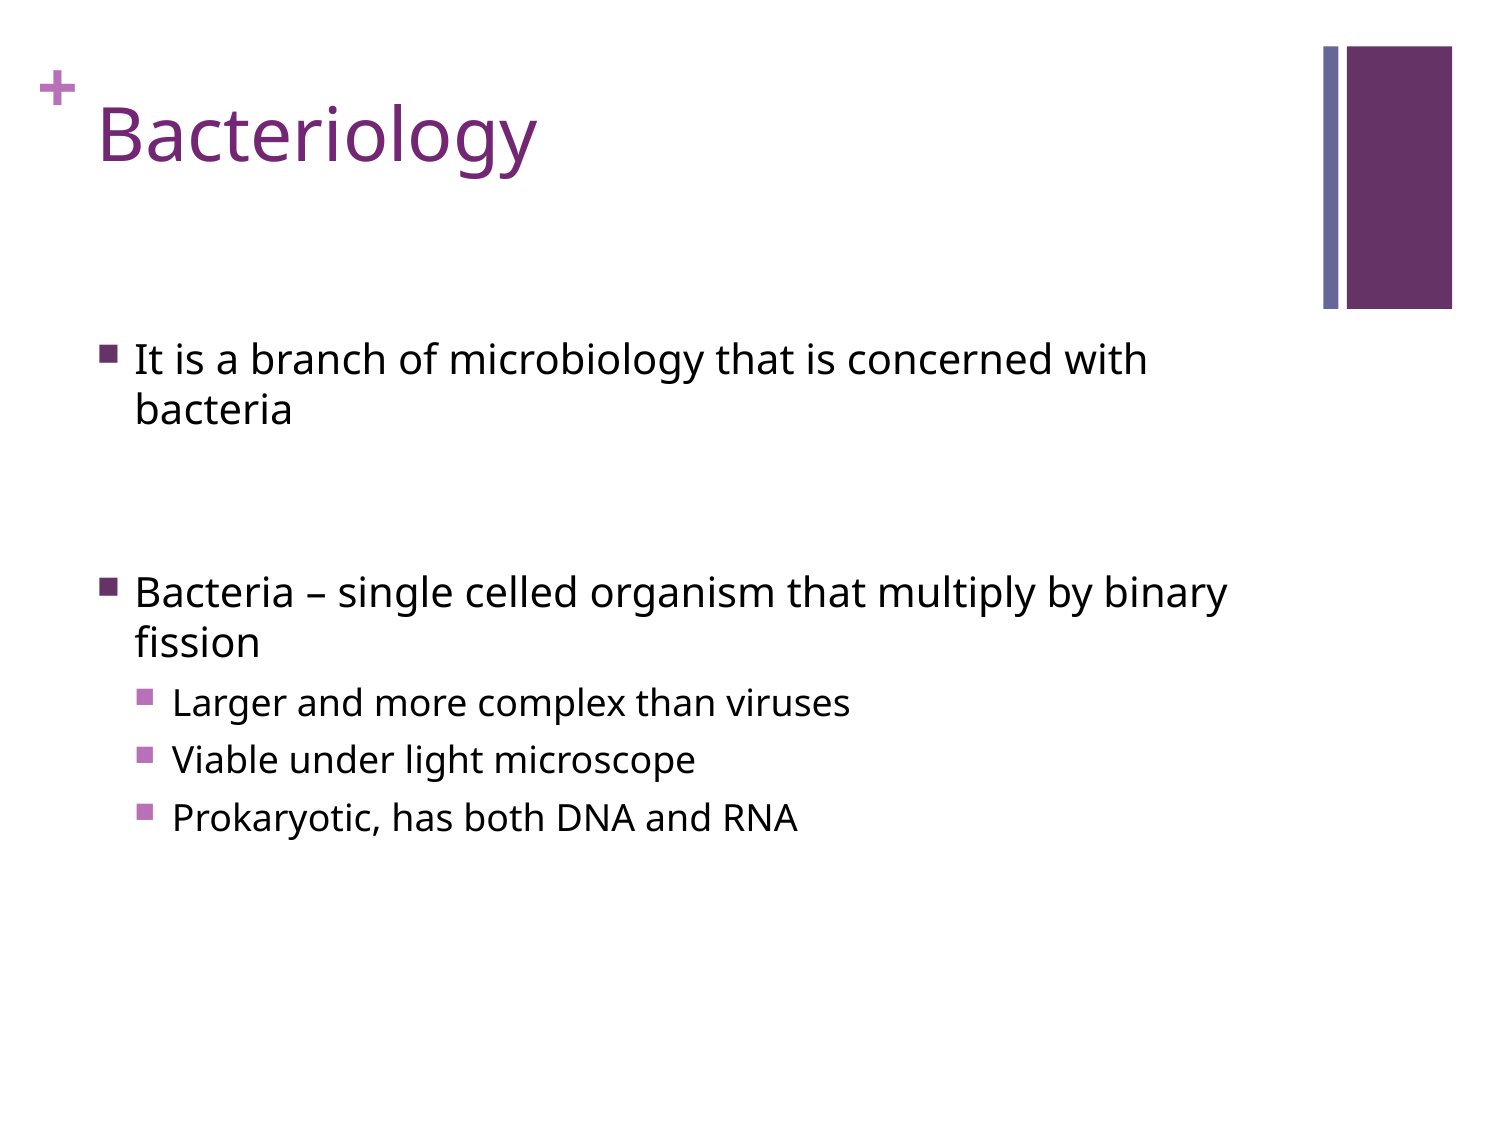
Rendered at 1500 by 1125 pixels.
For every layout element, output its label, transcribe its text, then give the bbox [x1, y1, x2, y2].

title Bacteriology [81, 79, 1322, 263]
list It is a branch of microbiology that is concerned with bacteria Bacteria – single celled organism that multiply by binary fission Larger and more complex than viruses Viable under light microscope Prokaryotic, has both DNA and RNA [81, 324, 1322, 1005]
